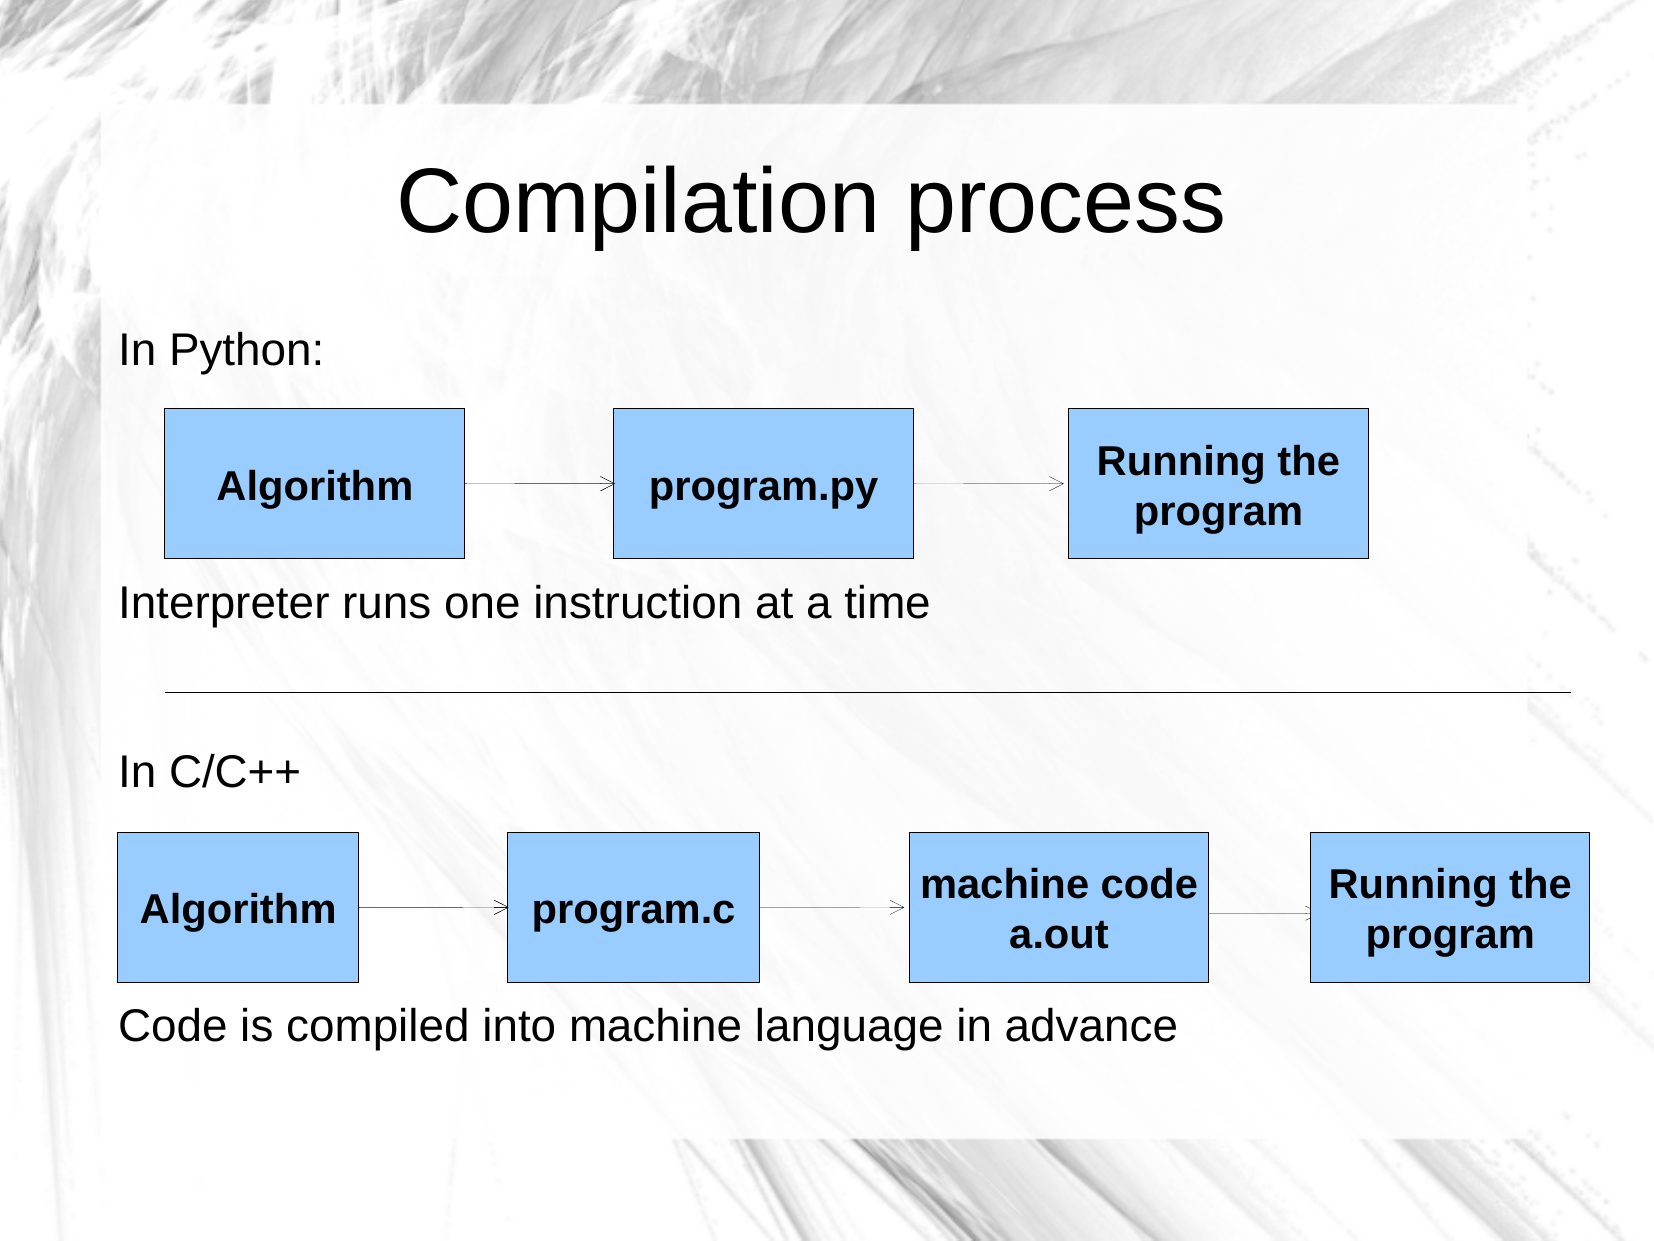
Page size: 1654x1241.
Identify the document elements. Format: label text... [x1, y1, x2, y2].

text_box program.py [613, 408, 914, 559]
text_box Algorithm [164, 408, 465, 559]
text_box Running the program [1068, 408, 1369, 559]
text_box [913, 476, 1064, 491]
text_box [464, 476, 615, 491]
title Compilation process [118, 112, 1506, 281]
text_box Algorithm [117, 832, 359, 983]
text_box Running the program [1310, 832, 1590, 983]
text_box [759, 900, 905, 915]
text_box program.c [507, 832, 760, 983]
picture [0, 0, 1654, 1241]
text_box [358, 900, 509, 915]
list In Python: Interpreter runs one instruction at a time In C/C++ Code is compiled into machine language in advance [118, 319, 1571, 1102]
text_box machine code a.out [909, 832, 1209, 983]
